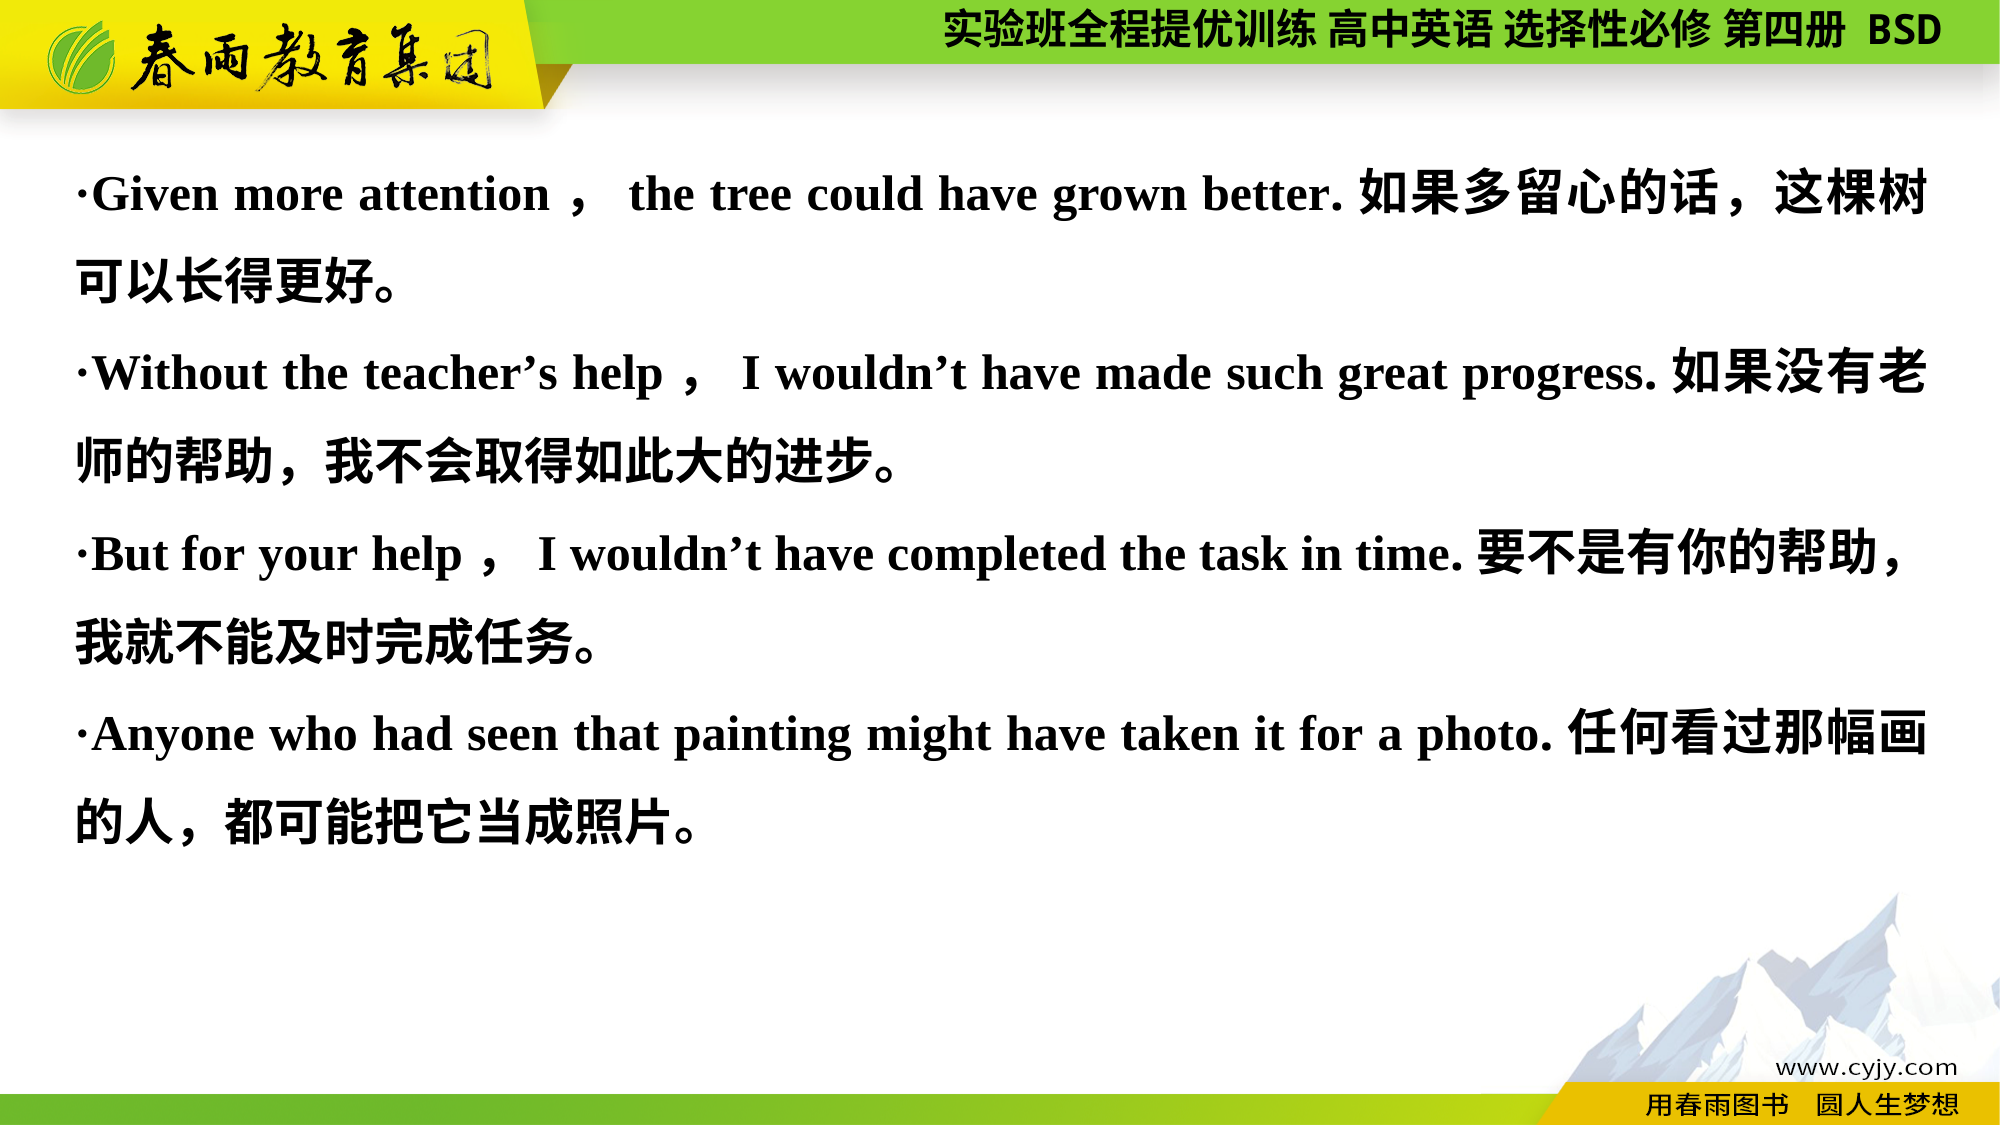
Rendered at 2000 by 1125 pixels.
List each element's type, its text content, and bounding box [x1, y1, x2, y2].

picture [0, 0, 2000, 1125]
list ·Given more attention，the tree could have grown better.如果多留心的话，这棵树可以长得更好。 ·Without the teacher’s help，I wouldn’t have made such great progress.如果没有老师的帮助，我不会取得如此大的进步。 ·But for your help，I wouldn’t have completed the task in time.要不是有你的帮助，我就不能及时完成任务。 ·Anyone who had seen that painting might have taken it for a photo.任何看过那幅画的人，都可能把它当成照片。 [59, 122, 1944, 865]
